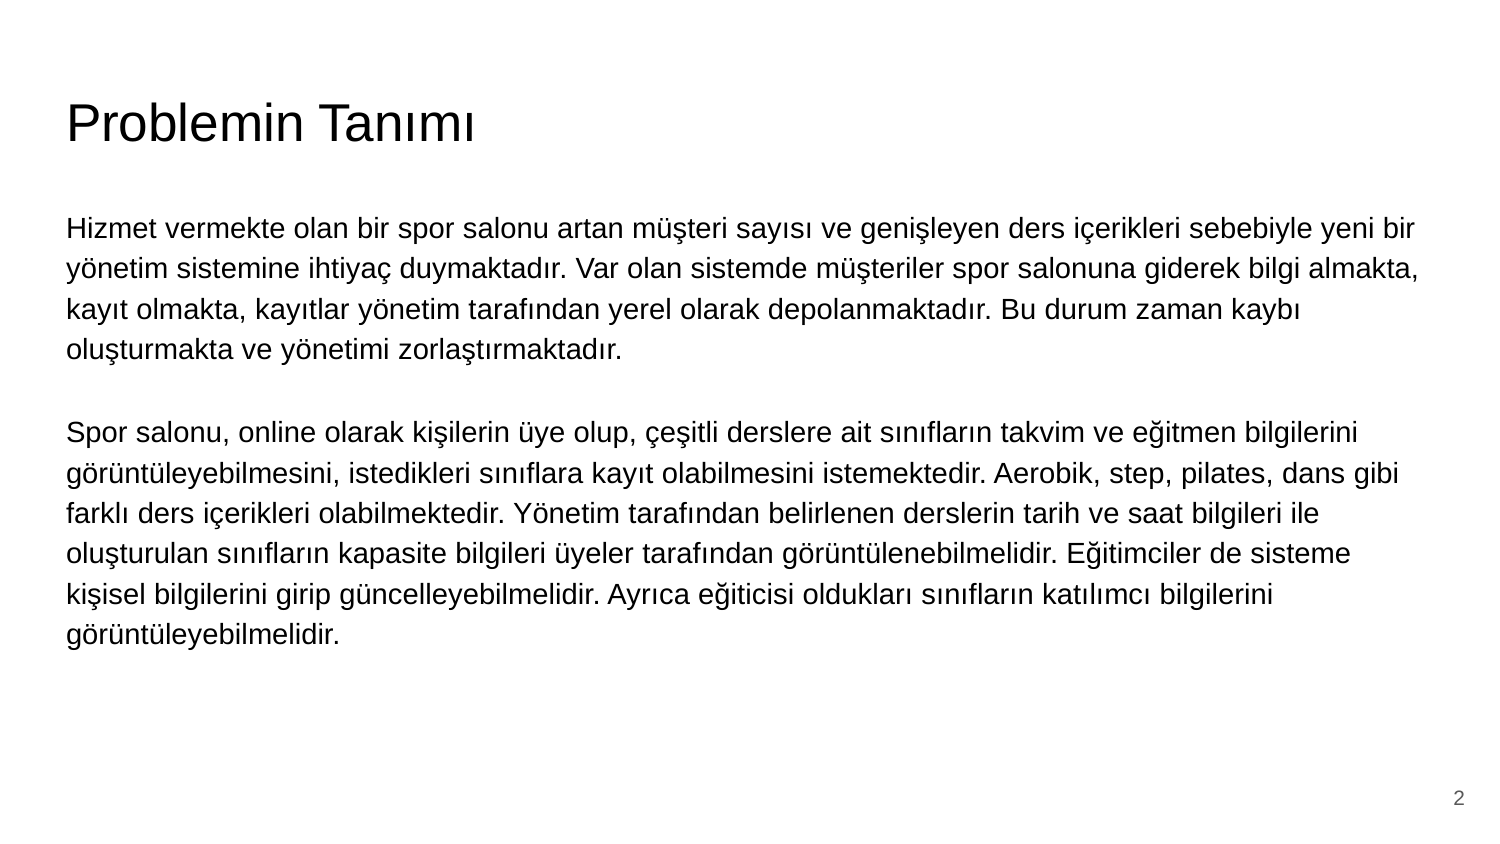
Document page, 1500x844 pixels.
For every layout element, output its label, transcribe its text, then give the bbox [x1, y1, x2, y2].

slide_number 2 [1389, 764, 1480, 830]
title Problemin Tanımı [51, 72, 1449, 167]
list Hizmet vermekte olan bir spor salonu artan müşteri sayısı ve genişleyen ders içerikleri sebebiyle yeni bir yönetim sistemine ihtiyaç duymaktadır. Var olan sistemde müşteriler spor salonuna giderek bilgi almakta, kayıt olmakta, kayıtlar yönetim tarafından yerel olarak depolanmaktadır. Bu durum zaman kaybı oluşturmakta ve yönetimi zorlaştırmaktadır. Spor salonu, online olarak kişilerin üye olup, çeşitli derslere ait sınıfların takvim ve eğitmen bilgilerini görüntüleyebilmesini, istedikleri sınıflara kayıt olabilmesini istemektedir. Aerobik, step, pilates, dans gibi farklı ders içerikleri olabilmektedir. Yönetim tarafından belirlenen derslerin tarih ve saat bilgileri ile oluşturulan sınıfların kapasite bilgileri üyeler tarafından görüntülenebilmelidir. Eğitimciler de sisteme kişisel bilgilerini girip güncelleyebilmelidir. Ayrıca eğiticisi oldukları sınıfların katılımcı bilgilerini görüntüleyebilmelidir. [51, 189, 1449, 750]
